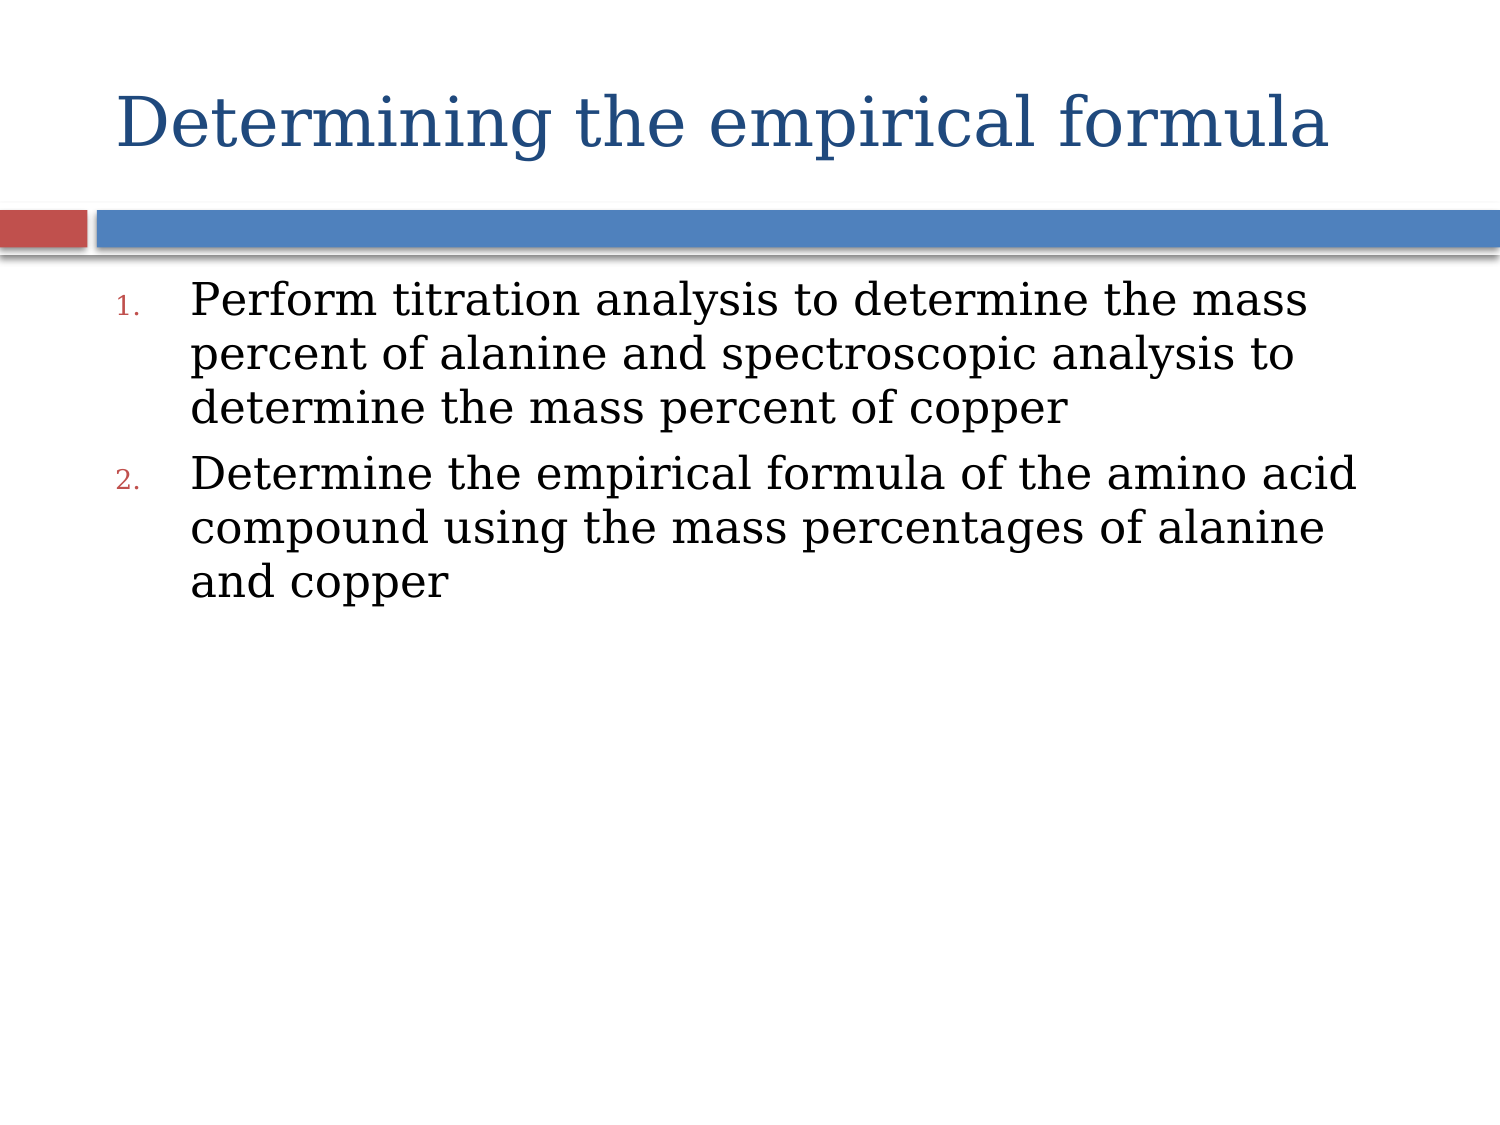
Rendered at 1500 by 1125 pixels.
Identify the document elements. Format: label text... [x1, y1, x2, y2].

title Determining the empirical formula [100, 37, 1438, 200]
list Perform titration analysis to determine the mass percent of alanine and spectroscopic analysis to determine the mass percent of copper Determine the empirical formula of the amino acid compound using the mass percentages of alanine and copper [100, 262, 1438, 1000]
